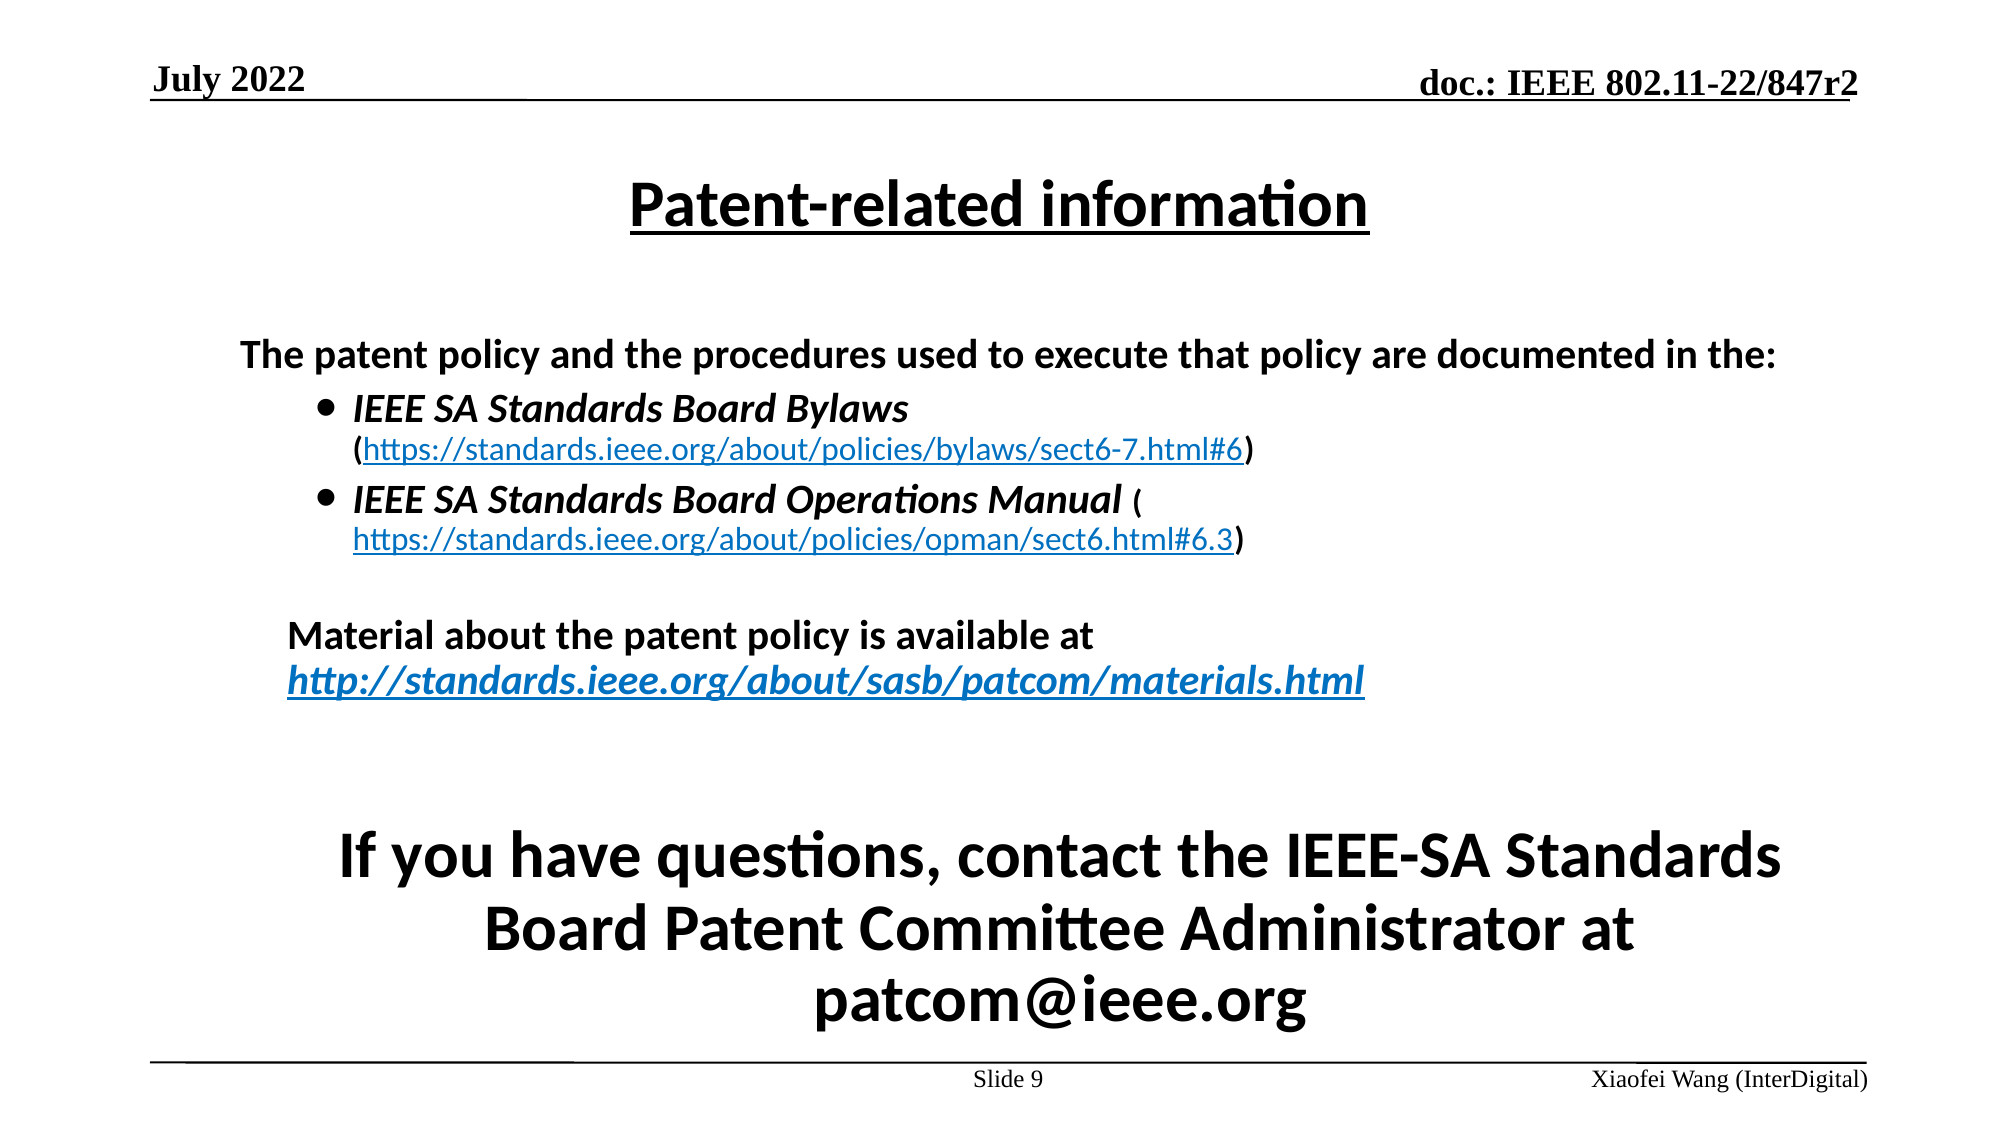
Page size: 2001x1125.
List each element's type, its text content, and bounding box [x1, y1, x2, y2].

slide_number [152, 54, 563, 100]
slide_number Slide 9 [950, 1061, 1067, 1123]
list The patent policy and the procedures used to execute that policy are documented in the: IEEE SA Standards Board Bylaws (https://standards.ieee.org/about/policies/bylaws/sect6-7.html#6) IEEE SA Standards Board Operations Manual (https://standards.ieee.org/about/policies/opman/sect6.html#6.3) Material about the patent policy is available at http://standards.ieee.org/about/sasb/patcom/materials.html If you have questions, contact the IEEE-SA Standards Board Patent Committee Administrator at patcom@ieee.org [149, 324, 1850, 1000]
text_box [337, 99, 1688, 225]
footer Xiaofei Wang (InterDigital) [1171, 1061, 1869, 1093]
title Patent-related information [149, 112, 1850, 288]
